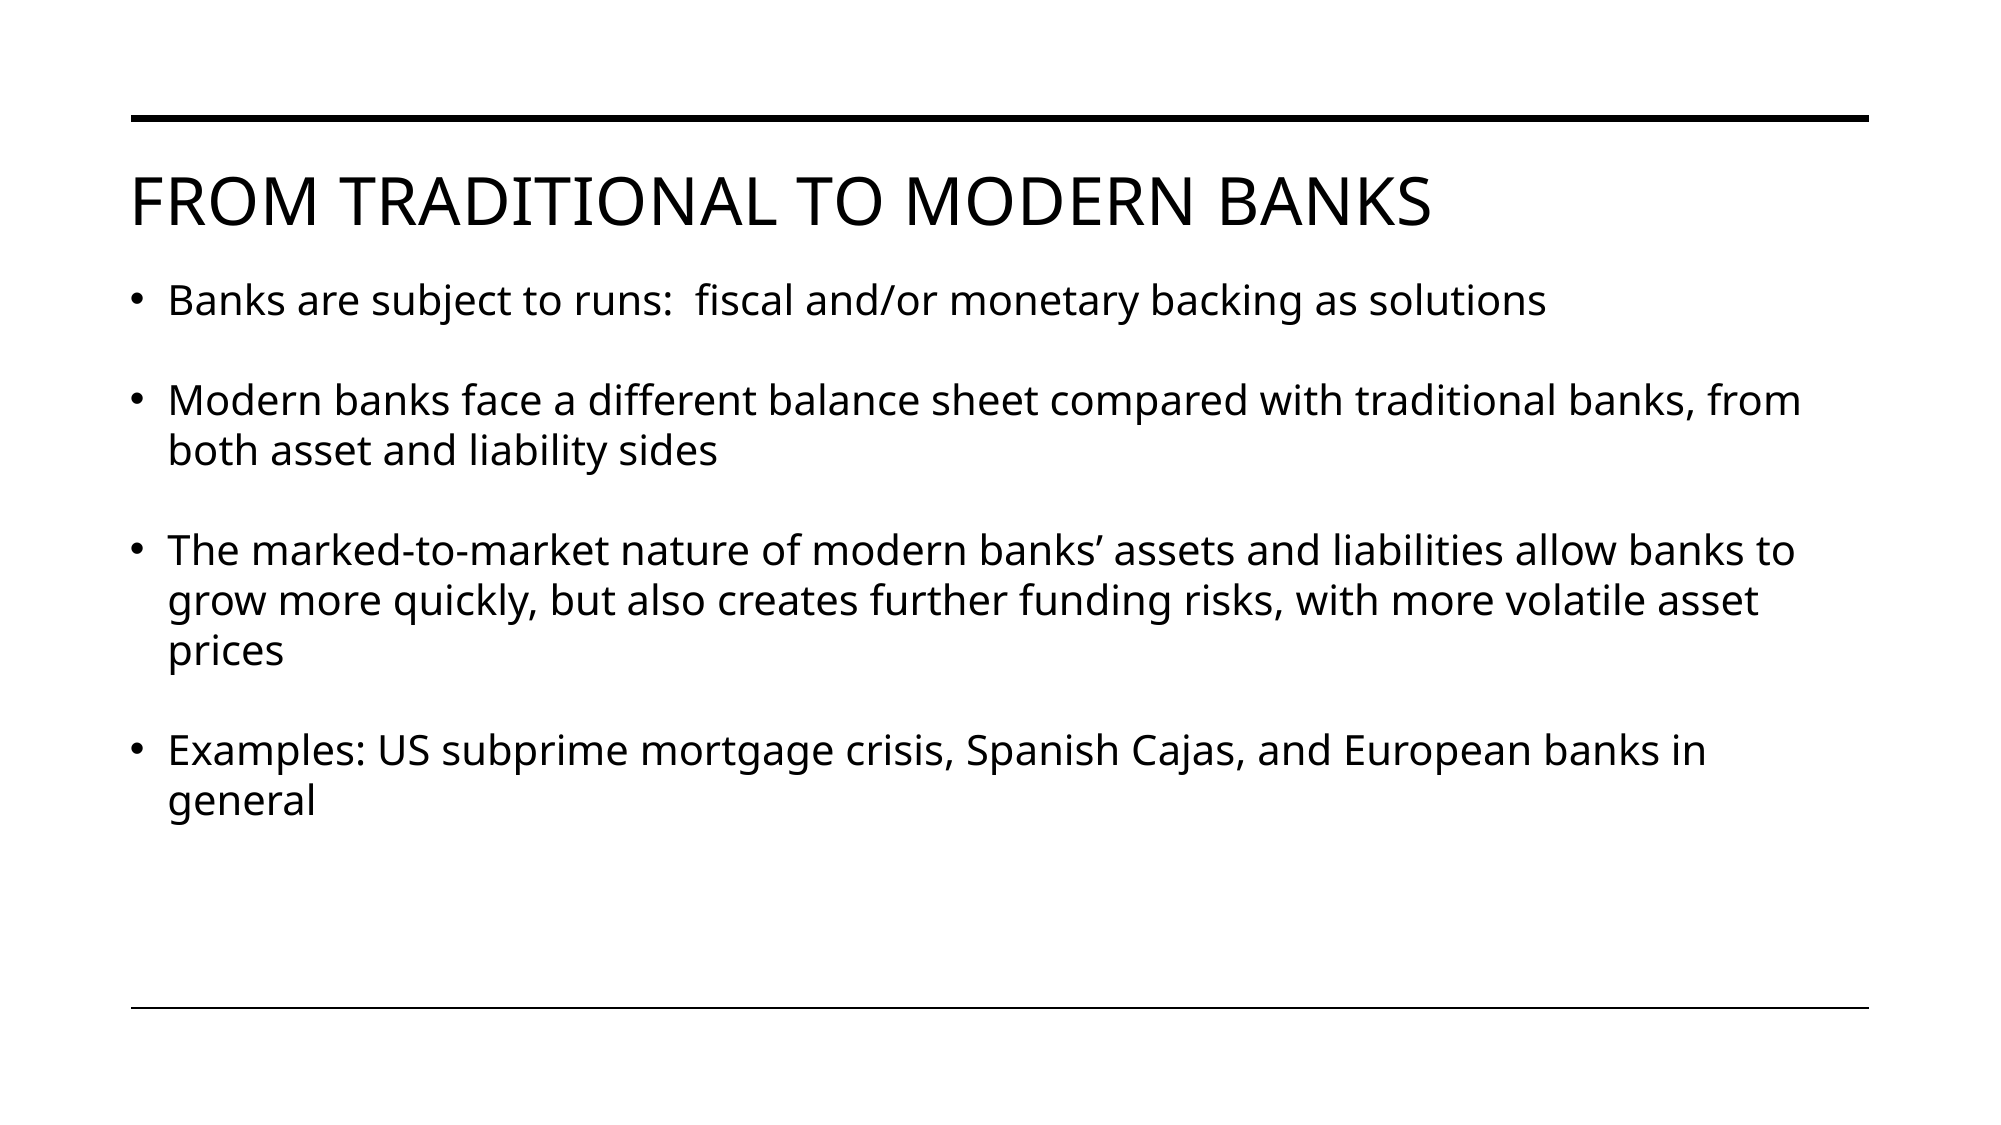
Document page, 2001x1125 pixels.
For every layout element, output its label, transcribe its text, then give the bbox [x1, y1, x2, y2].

title From traditional to modern banks [114, 151, 1869, 236]
list Banks are subject to runs: fiscal and/or monetary backing as solutions Modern banks face a different balance sheet compared with traditional banks, from both asset and liability sides The marked-to-market nature of modern banks’ assets and liabilities allow banks to grow more quickly, but also creates further funding risks, with more volatile asset prices Examples: US subprime mortgage crisis, Spanish Cajas, and European banks in general [114, 265, 1869, 973]
